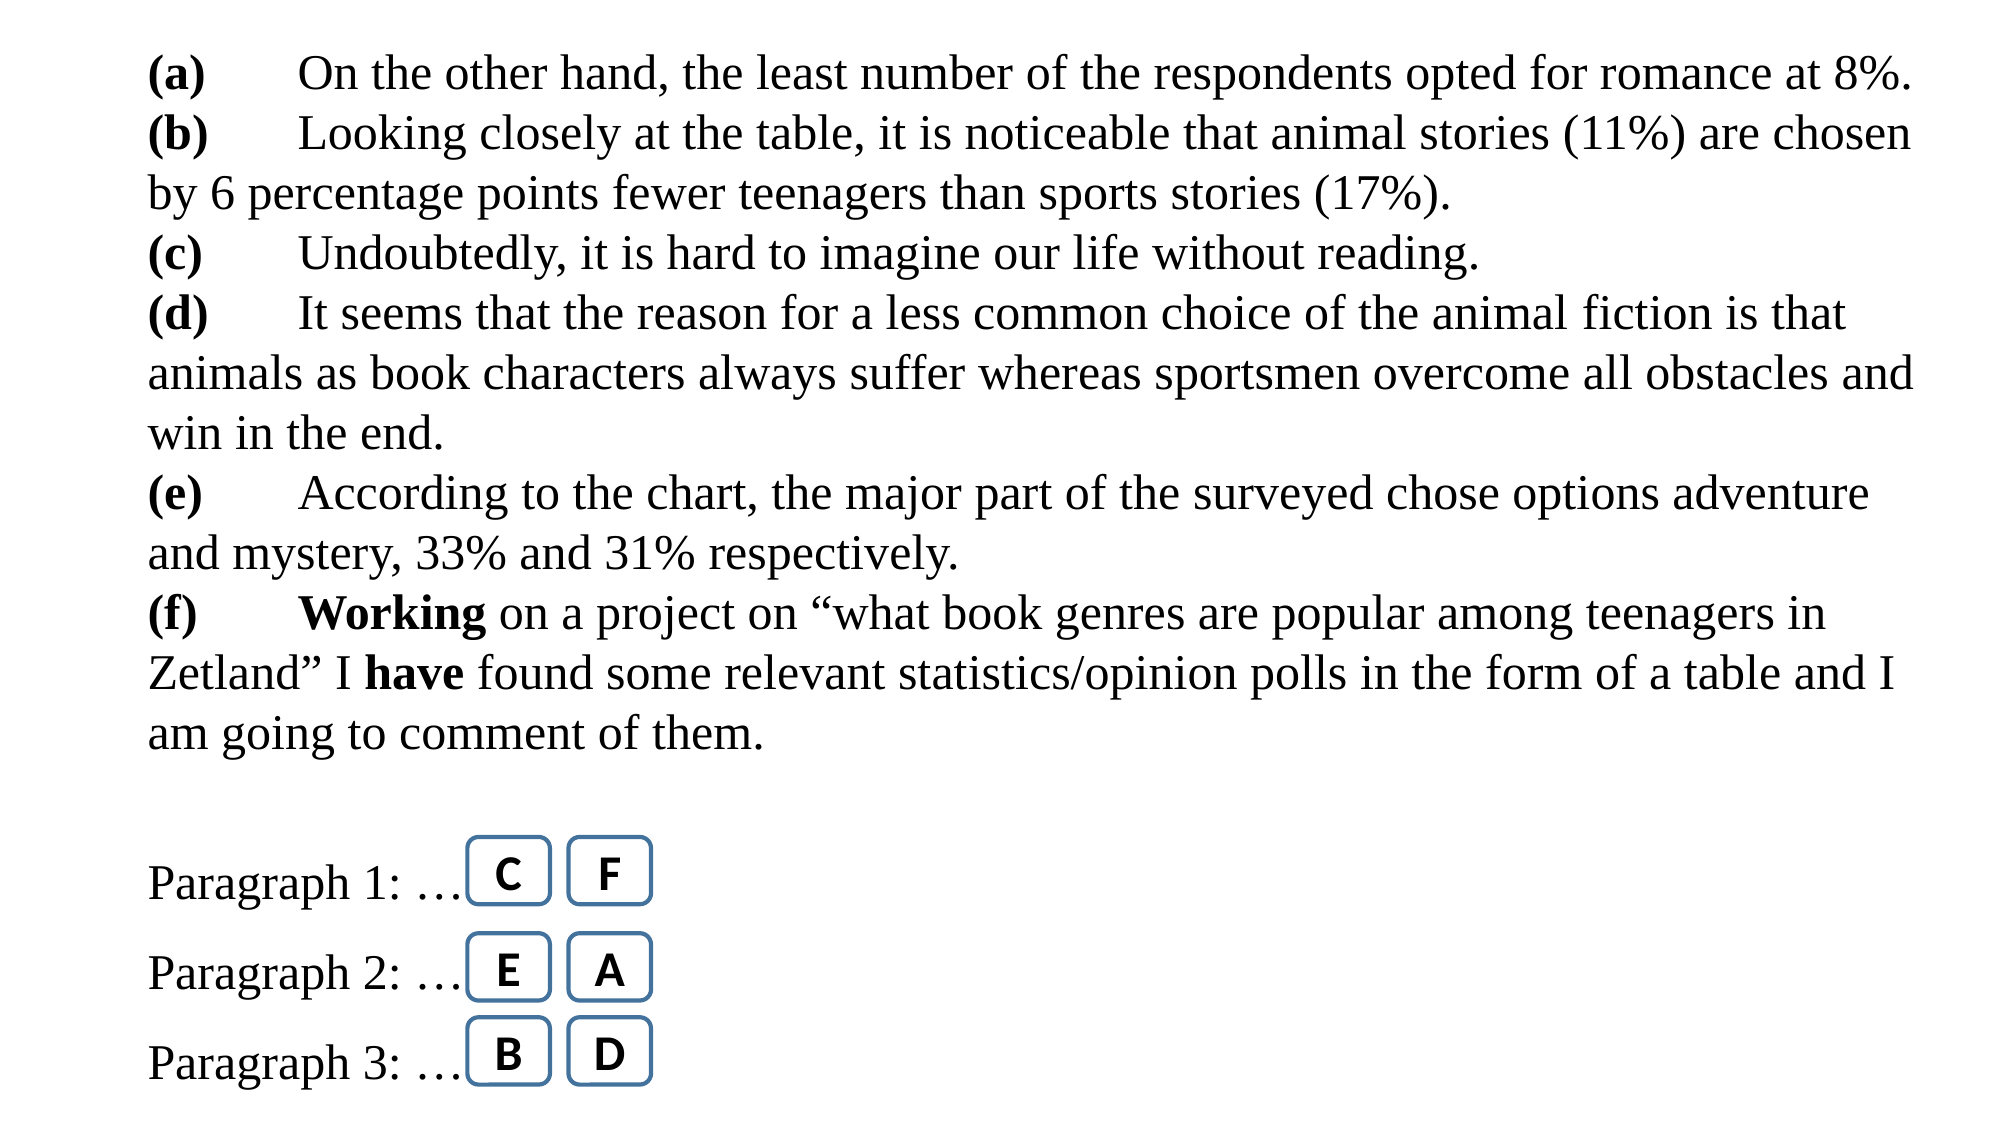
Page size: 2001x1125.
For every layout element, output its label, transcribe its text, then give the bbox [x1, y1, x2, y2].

text_box C [466, 835, 552, 906]
text_box A [567, 932, 653, 1002]
text_box B [466, 1016, 552, 1086]
text_box (a) On the other hand, the least number of the respondents opted for romance at 8%. (b) Looking closely at the table, it is noticeable that animal stories (11%) are chosen by 6 percentage points fewer teenagers than sports stories (17%). (c) Undoubtedly, it is hard to imagine our life without reading. (d) It seems that the reason for a less common choice of the animal fiction is that animals as book characters always suffer whereas sportsmen overcome all obstacles and win in the end. (e) According to the chart, the major part of the surveyed chose options adventure and mystery, 33% and 31% respectively. (f) Working on a project on “what book genres are popular among teenagers in Zetland” I have found some relevant statistics/opinion polls in the form of a table and I am going to comment of them. Paragraph 1: … Paragraph 2: … Paragraph 3: … [132, 32, 1968, 1097]
text_box D [567, 1016, 653, 1086]
text_box F [567, 835, 653, 906]
text_box E [466, 932, 552, 1002]
